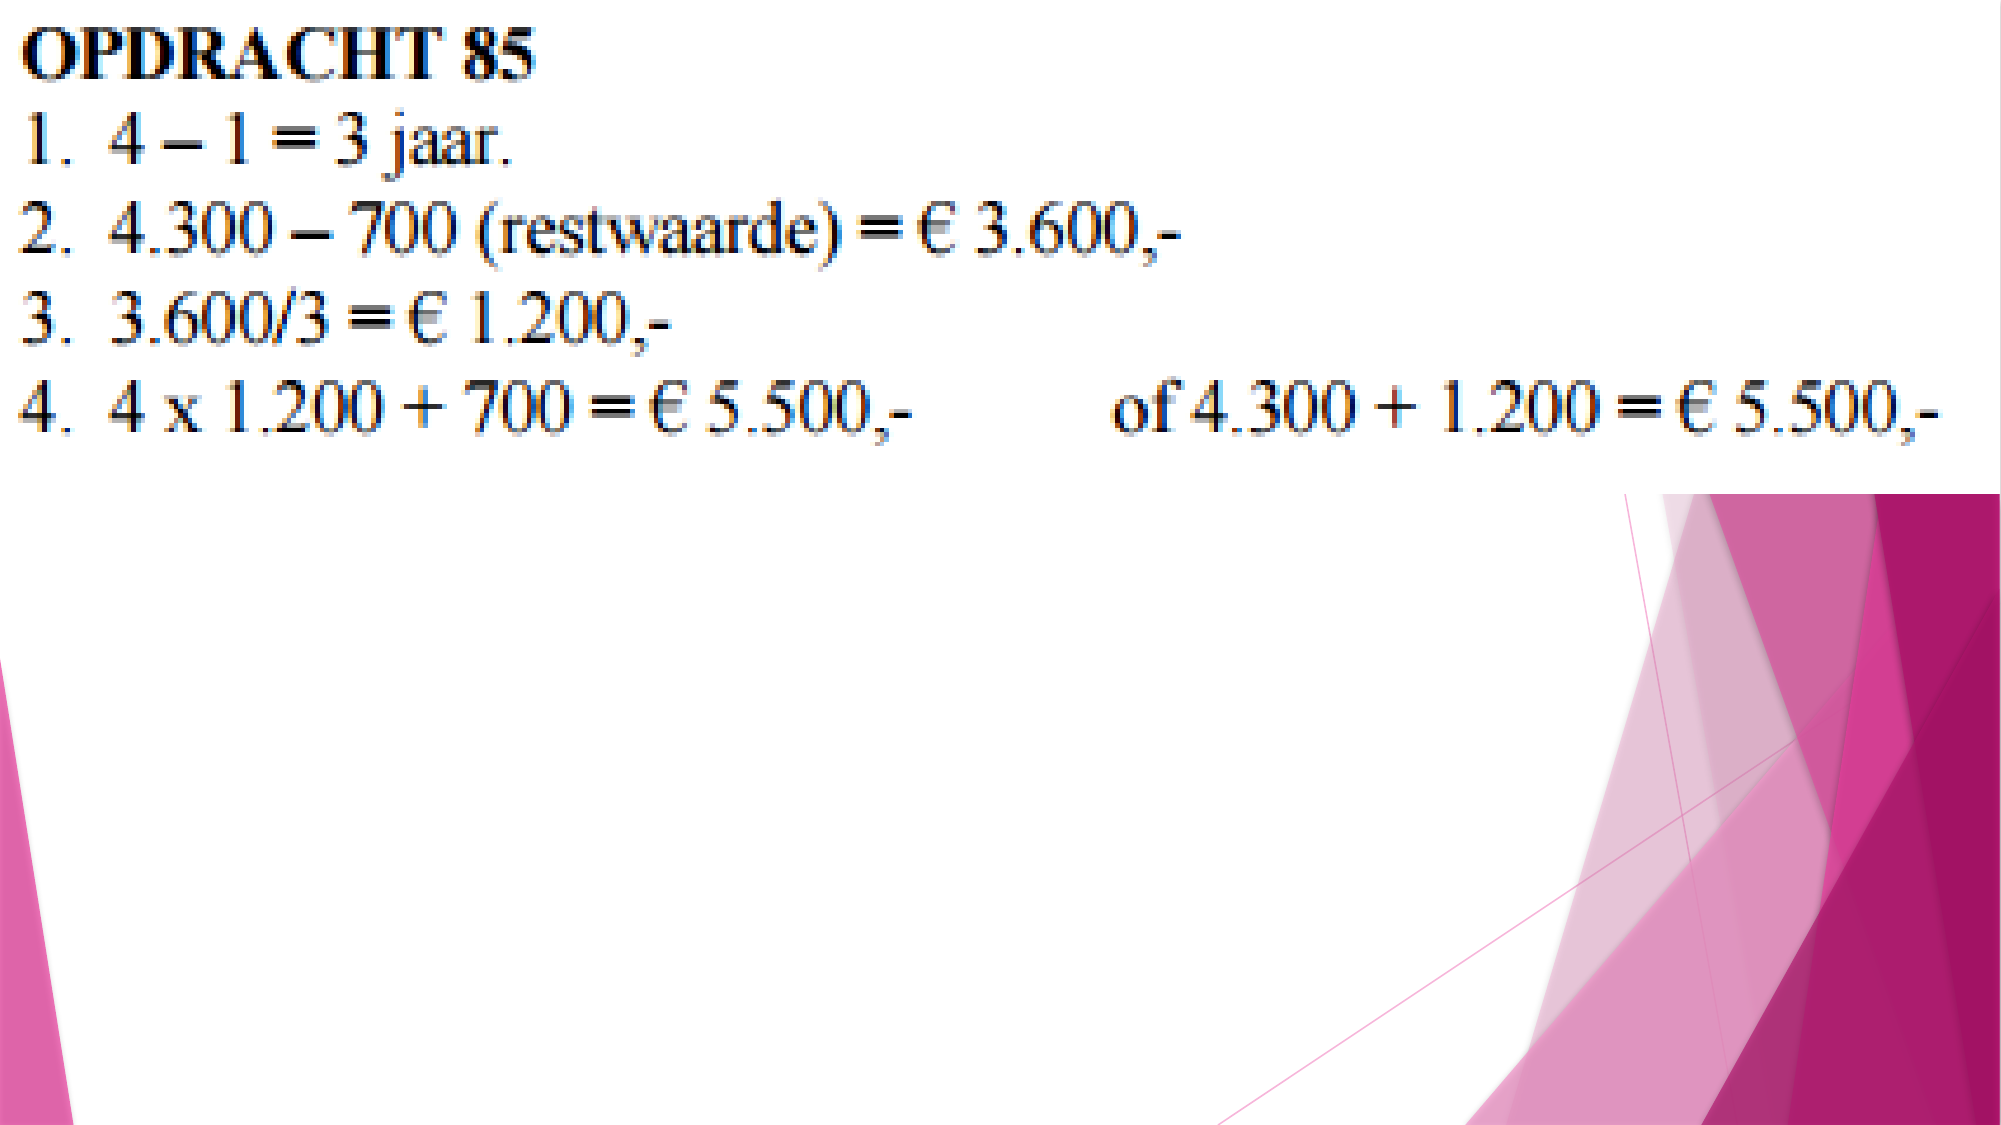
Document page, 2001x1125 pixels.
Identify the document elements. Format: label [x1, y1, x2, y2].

picture [0, 0, 2000, 495]
